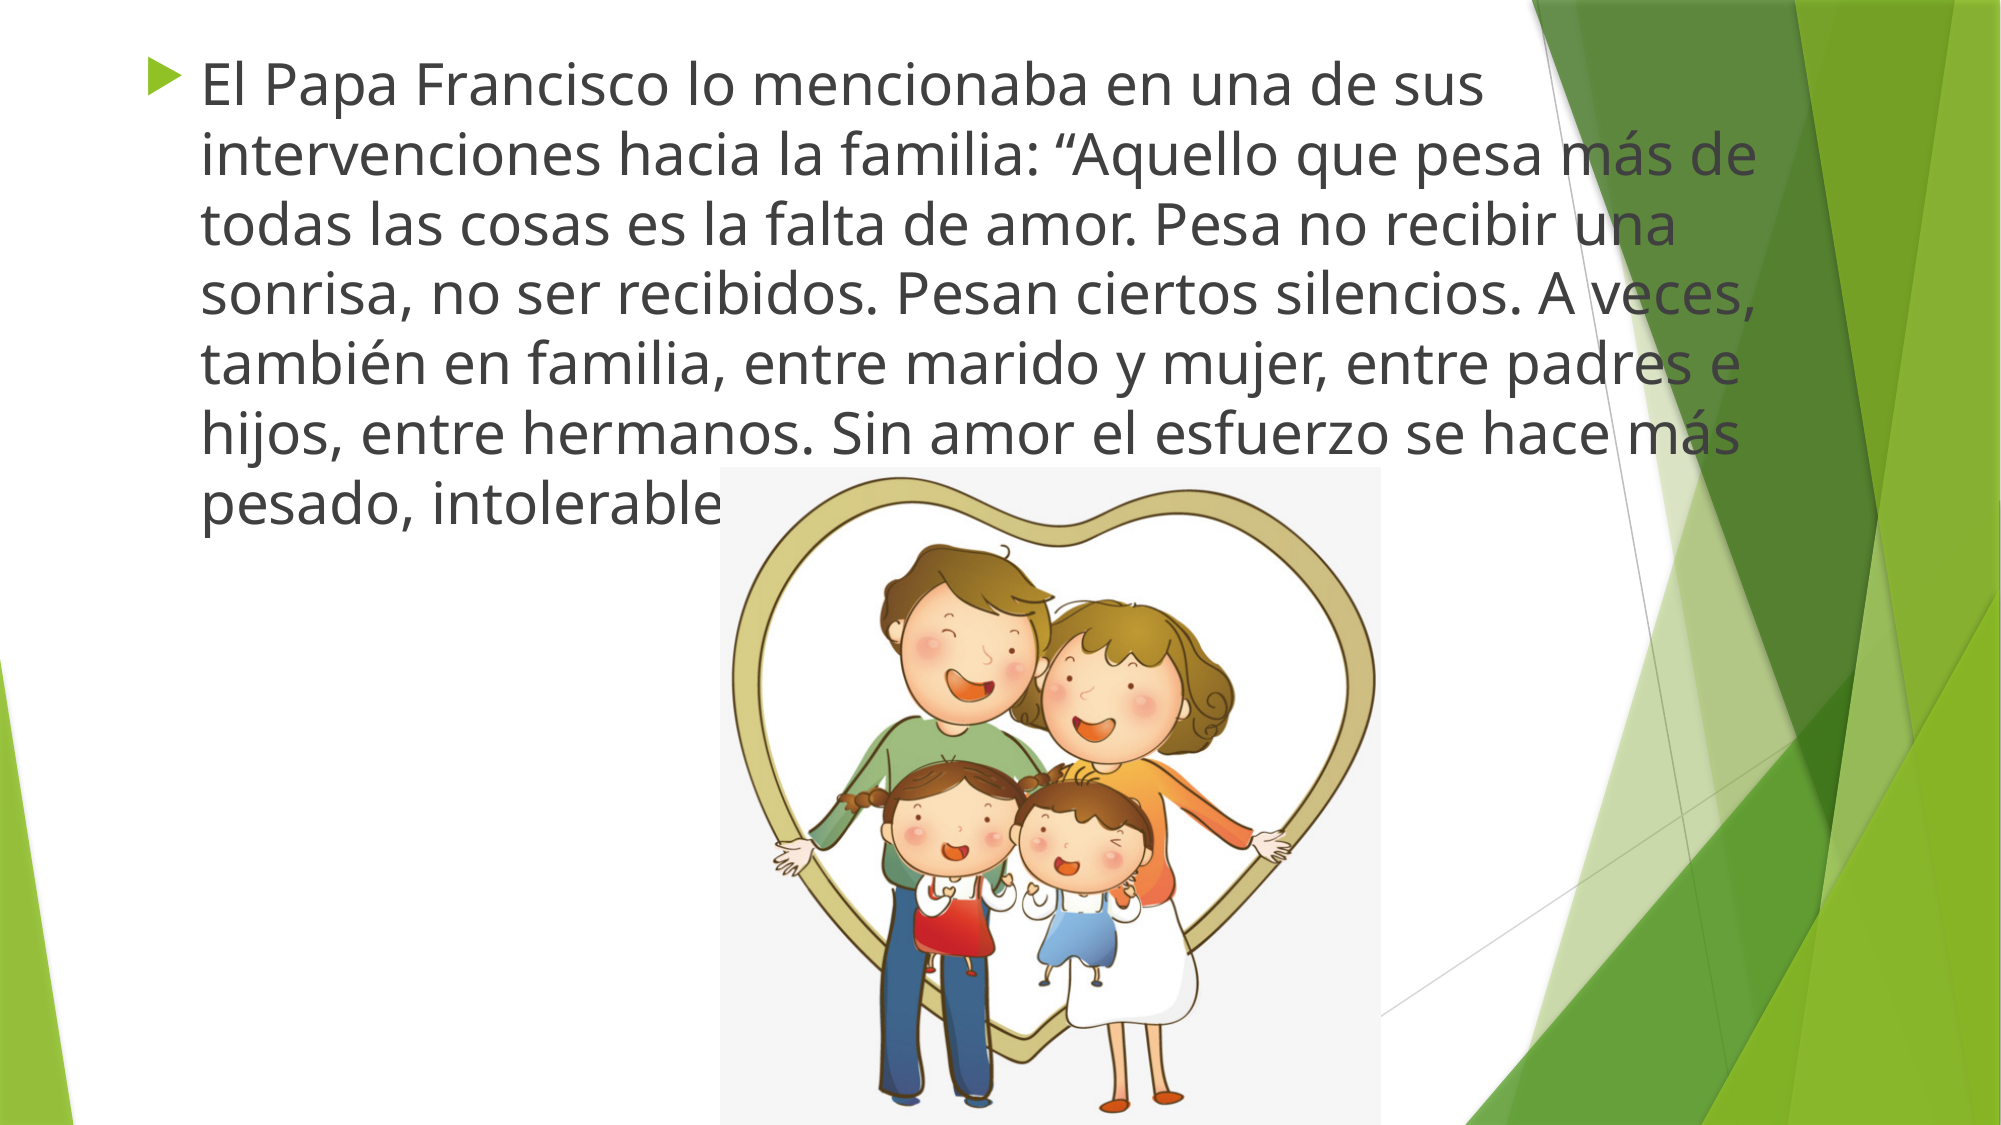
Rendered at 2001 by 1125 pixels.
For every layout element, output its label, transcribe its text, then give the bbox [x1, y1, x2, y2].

list El Papa Francisco lo mencionaba en una de sus intervenciones hacia la familia: “Aquello que pesa más de todas las cosas es la falta de amor. Pesa no recibir una sonrisa, no ser recibidos. Pesan ciertos silencios. A veces, también en familia, entre marido y mujer, entre padres e hijos, entre hermanos. Sin amor el esfuerzo se hace más pesado, intolerable.”. [129, 39, 1854, 754]
picture [719, 467, 1381, 1125]
